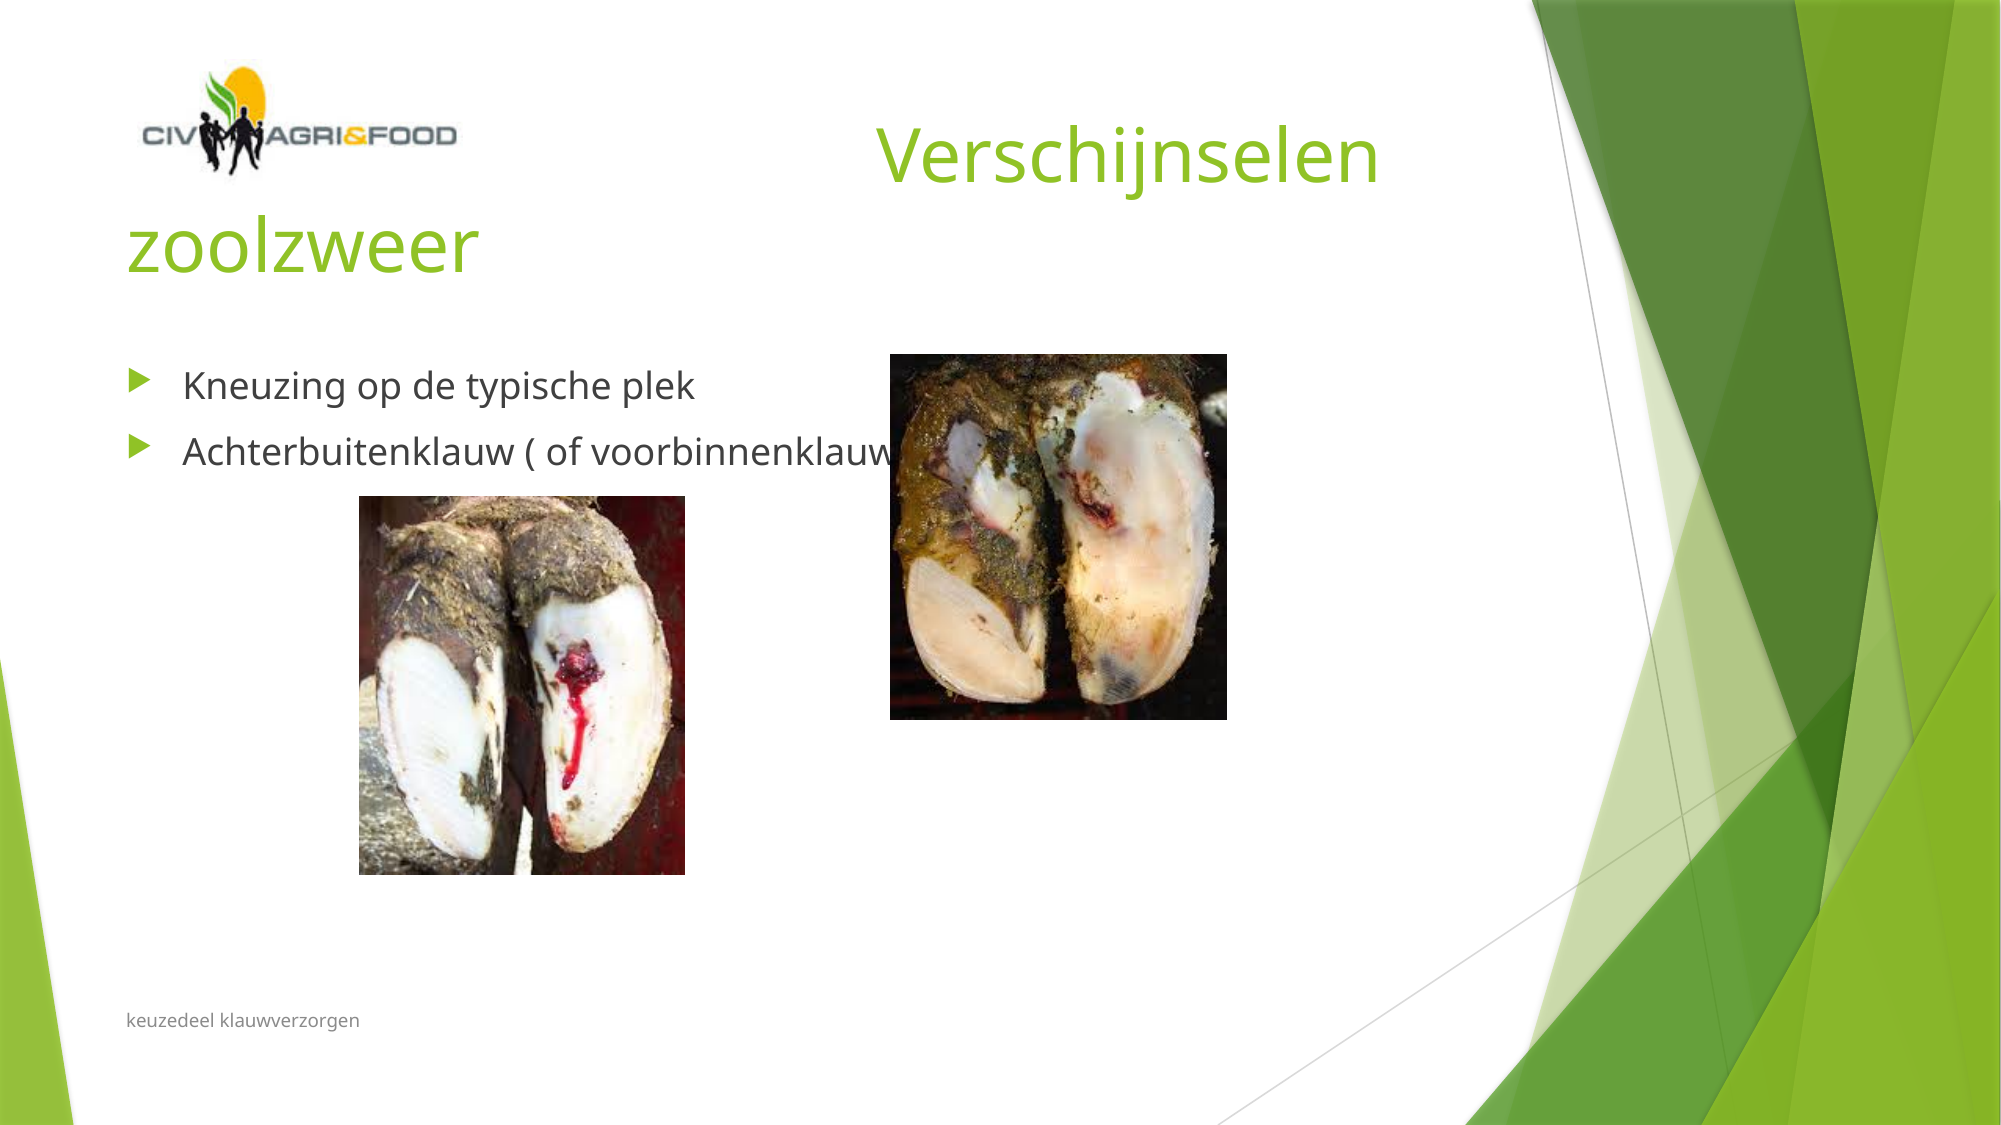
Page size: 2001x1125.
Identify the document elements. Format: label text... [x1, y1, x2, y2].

picture [137, 59, 463, 99]
picture [359, 495, 686, 875]
title Verschijnselen zoolzweer [111, 99, 1522, 317]
footer keuzedeel klauwverzorgen [111, 991, 1145, 1051]
list Kneuzing op de typische plek Achterbuitenklauw ( of voorbinnenklauw) [111, 354, 1522, 992]
picture [890, 353, 1228, 721]
